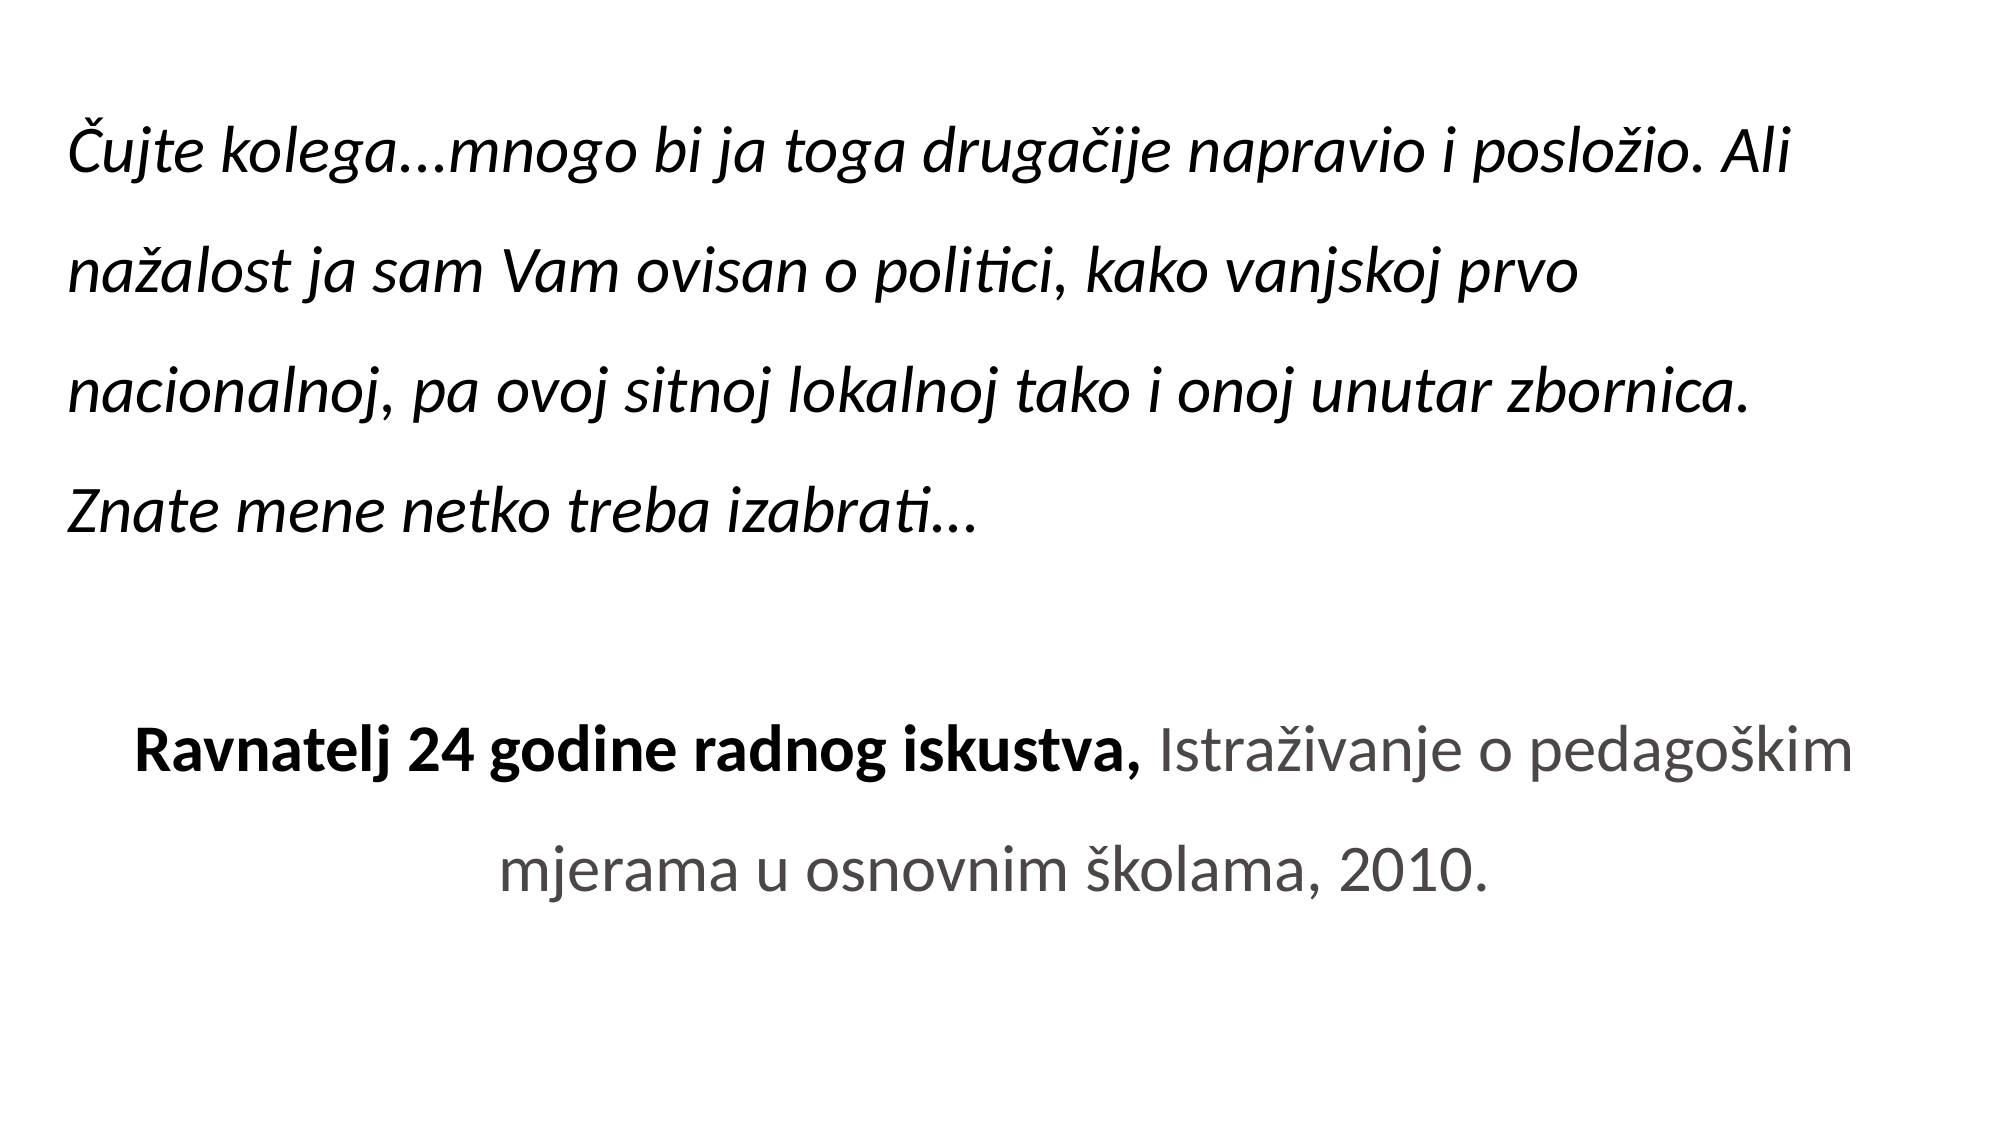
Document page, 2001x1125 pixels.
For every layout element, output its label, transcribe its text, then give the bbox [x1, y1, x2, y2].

text_box Čujte kolega...mnogo bi ja toga drugačije napravio i posložio. Ali nažalost ja sam Vam ovisan o politici, kako vanjskoj prvo nacionalnoj, pa ovoj sitnoj lokalnoj tako i onoj unutar zbornica. Znate mene netko treba izabrati... Ravnatelj 24 godine radnog iskustva, Istraživanje o pedagoškim mjerama u osnovnim školama, 2010. [52, 58, 1937, 913]
